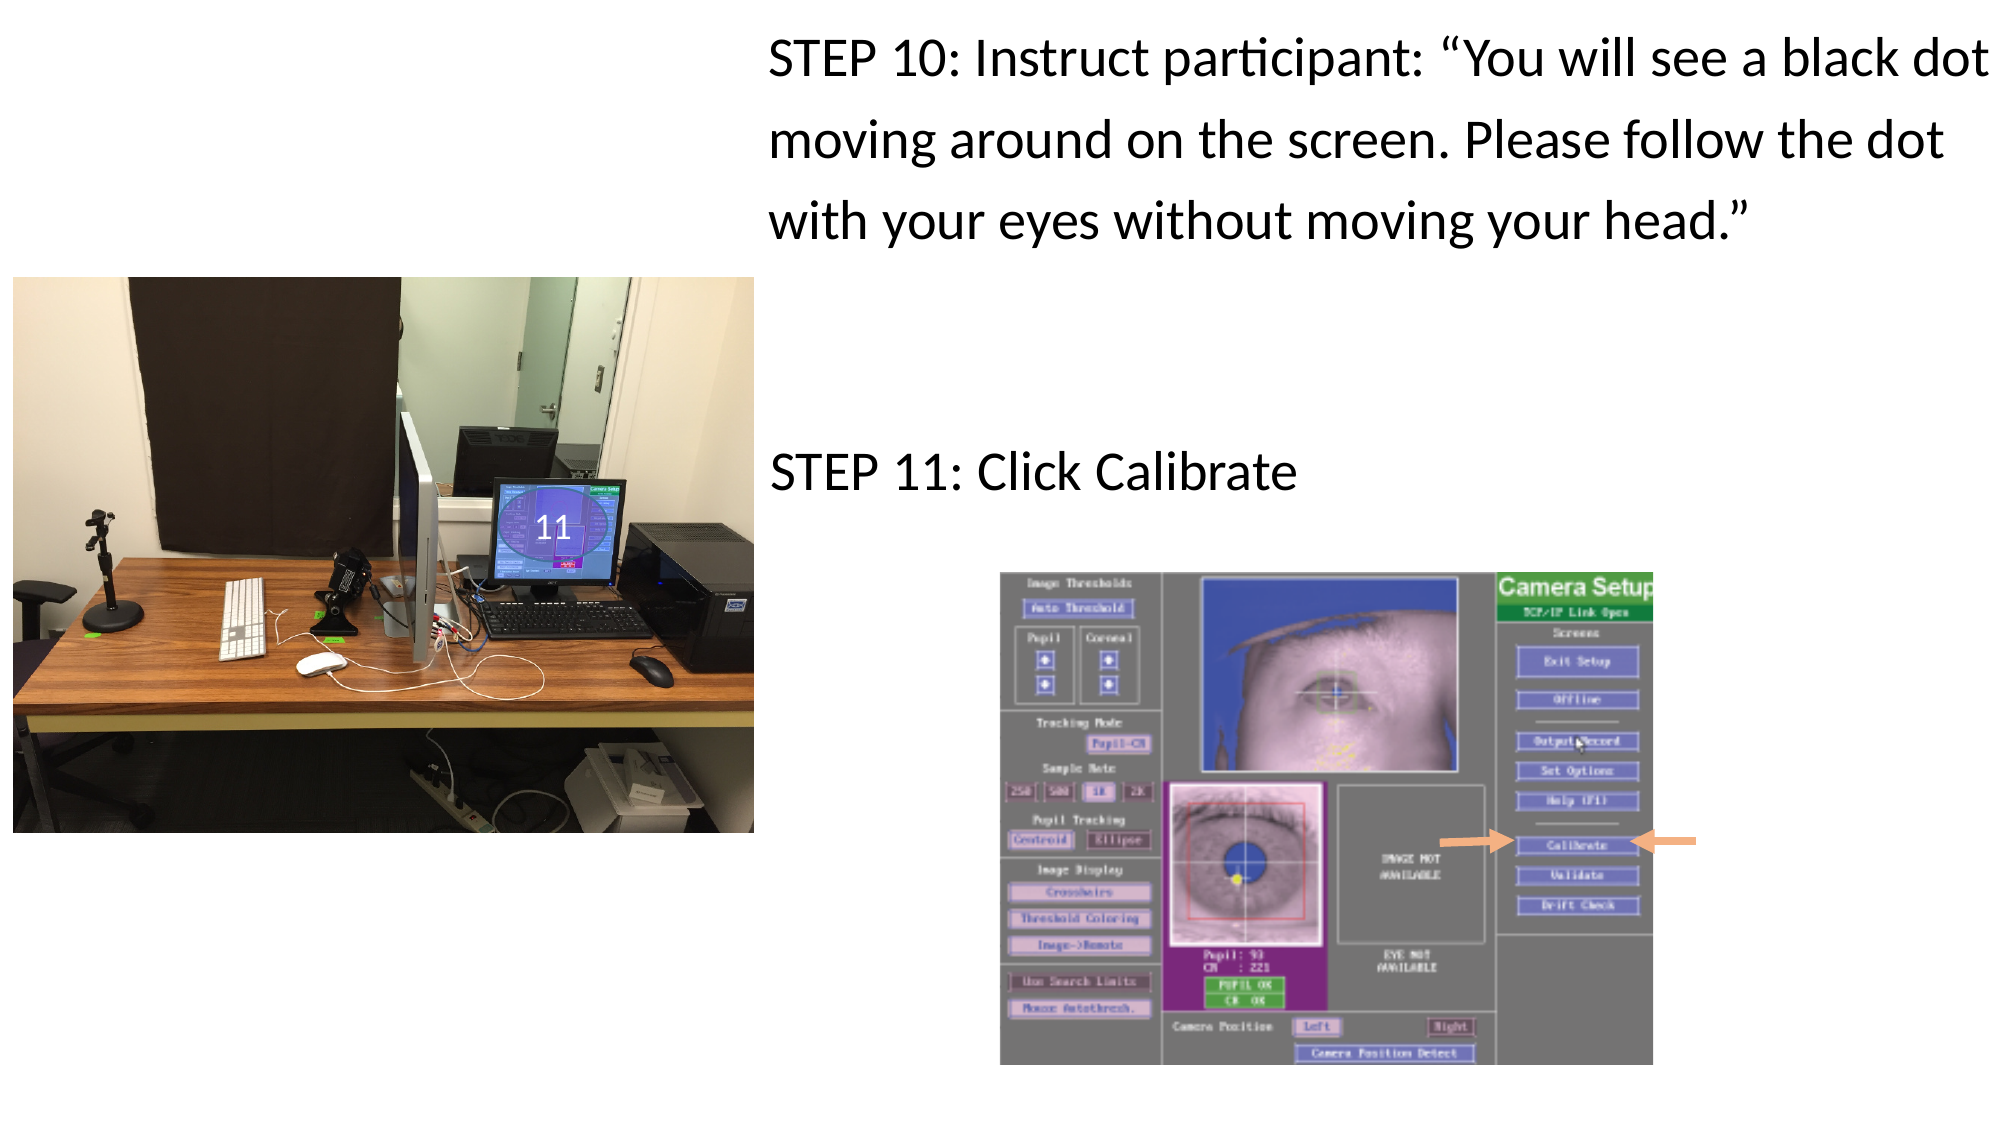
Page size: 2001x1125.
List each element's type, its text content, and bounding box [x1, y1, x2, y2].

picture [999, 572, 1654, 1065]
text_box STEP 11: Click Calibrate [755, 427, 1327, 510]
picture [13, 277, 754, 833]
text_box STEP 10: Instruct participant: “You will see a black dot moving around on the screen. Please follow the dot with your eyes without moving your head.” [753, 20, 2000, 269]
